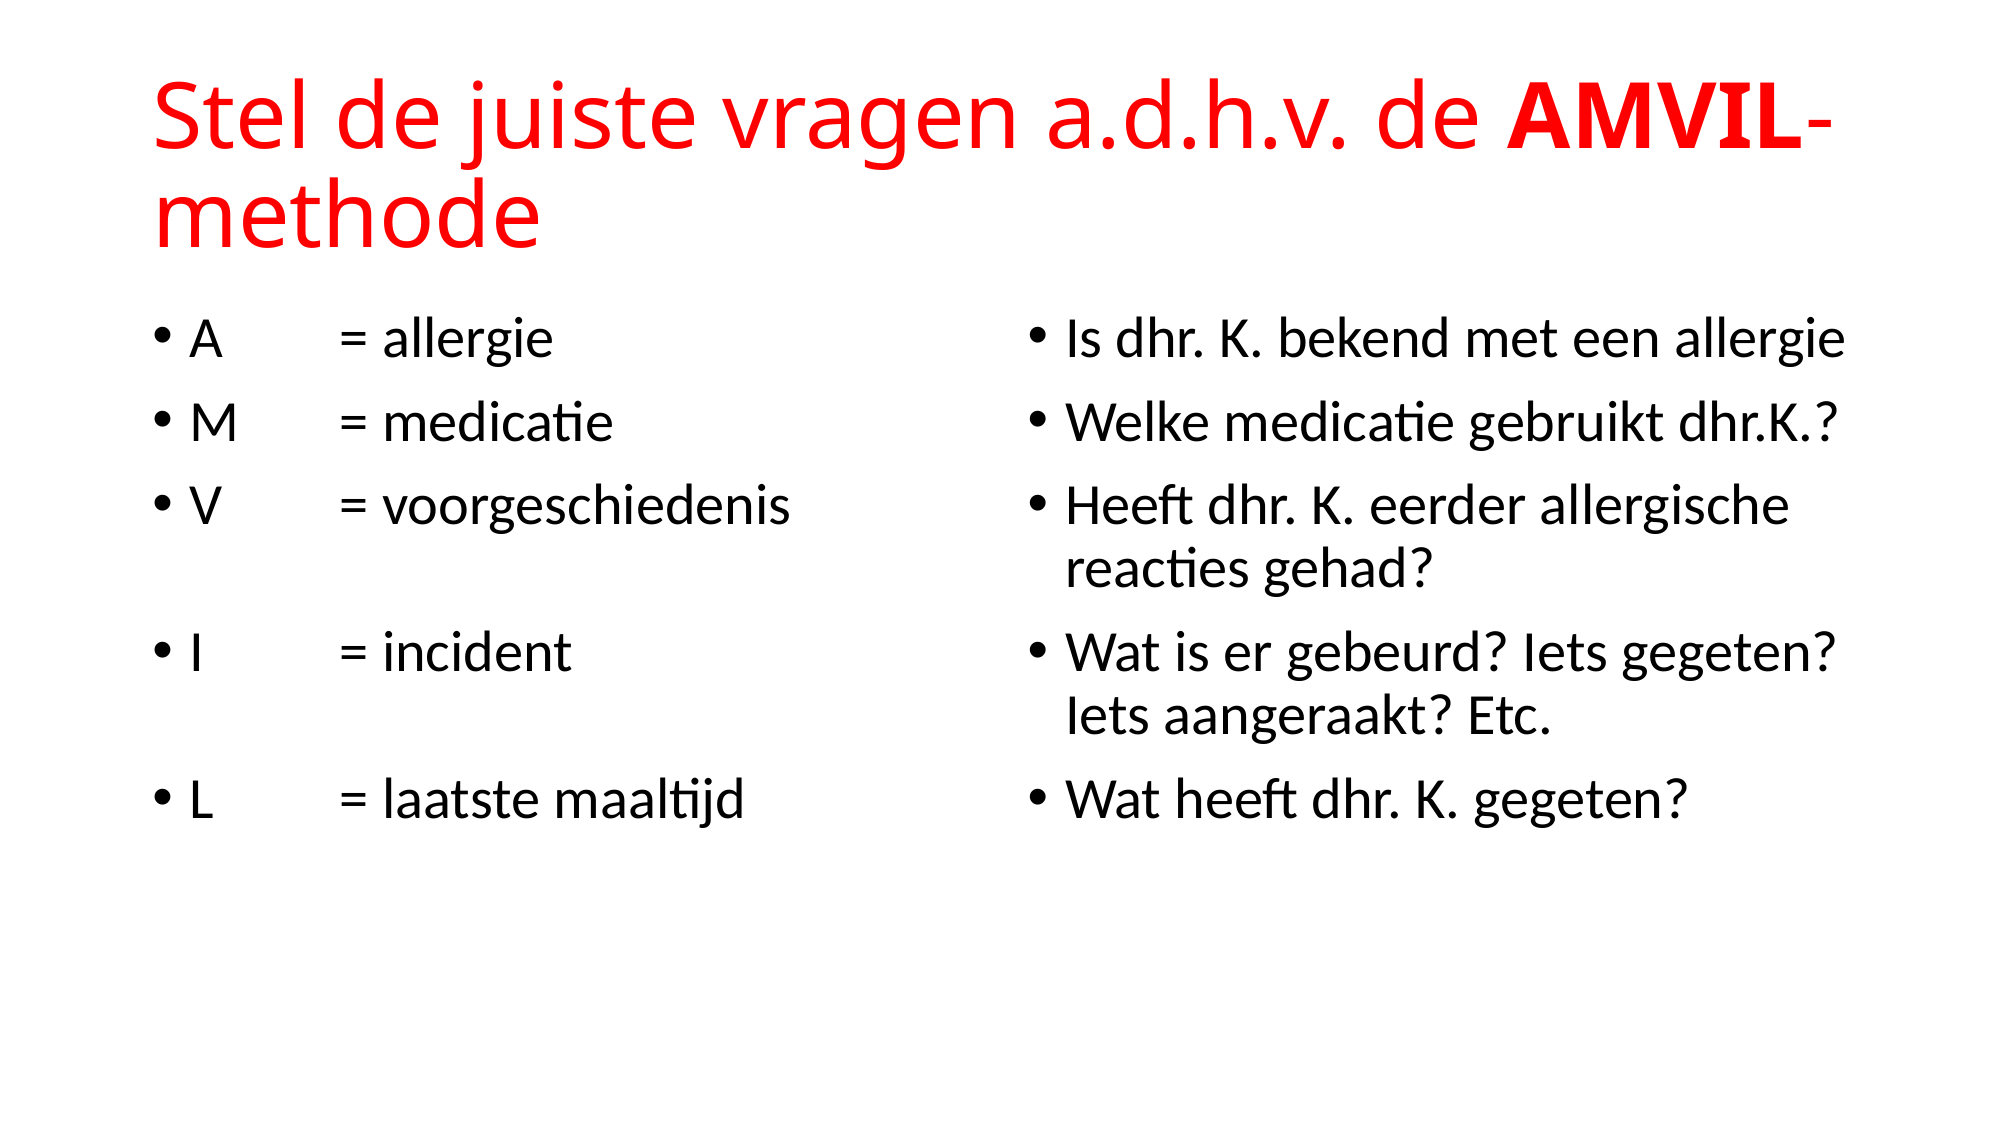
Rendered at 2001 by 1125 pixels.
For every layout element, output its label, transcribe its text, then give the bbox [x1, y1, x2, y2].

list Is dhr. K. bekend met een allergie Welke medicatie gebruikt dhr.K.? Heeft dhr. K. eerder allergische reacties gehad? Wat is er gebeurd? Iets gegeten? Iets aangeraakt? Etc. Wat heeft dhr. K. gegeten? [1012, 299, 1863, 1014]
list A = allergie M = medicatie V = voorgeschiedenis I = incident L = laatste maaltijd [137, 299, 988, 1014]
title Stel de juiste vragen a.d.h.v. de AMVIL-methode [137, 59, 1948, 278]
